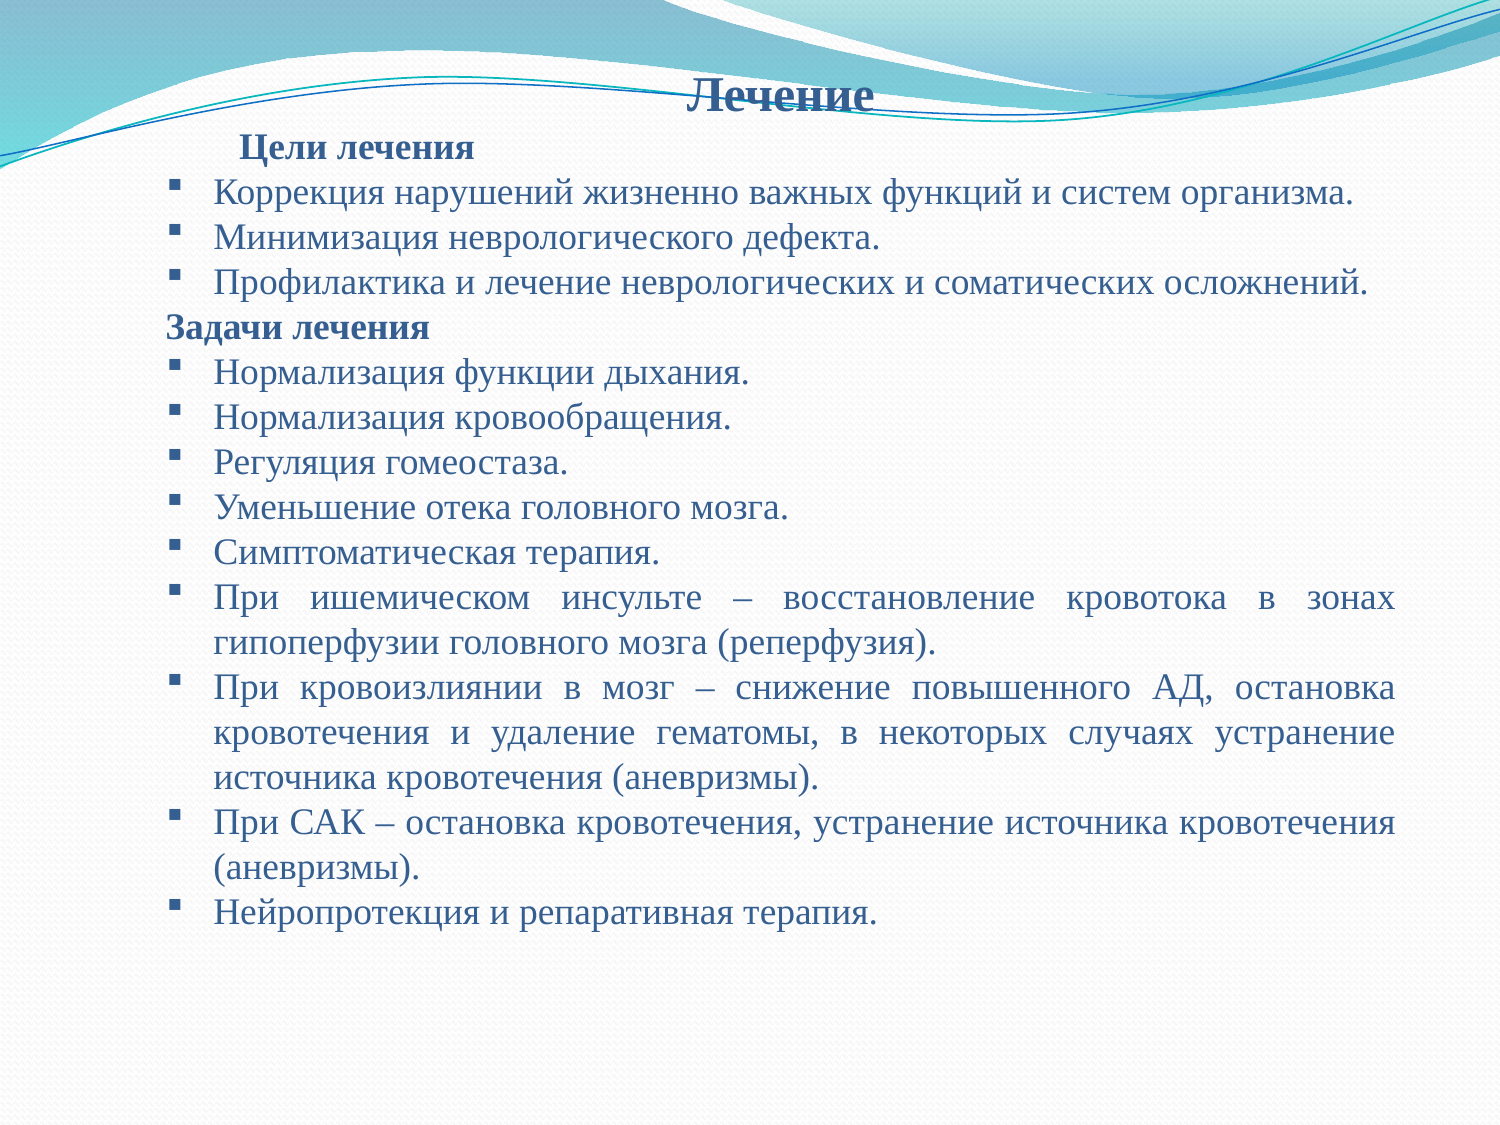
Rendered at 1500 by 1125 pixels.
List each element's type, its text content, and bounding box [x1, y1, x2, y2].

text_box Лечение Цели лечения Коррекция нарушений жизненно важных функций и систем организма. Минимизация неврологического дефекта. Профилактика и лечение неврологических и соматических осложнений. Задачи лечения Нормализация функции дыхания. Нормализация кровообращения. Регуляция гомеостаза. Уменьшение отека головного мозга. Симптоматическая терапия. При ишемическом инсульте – восстановление кровотока в зонах гипоперфузии головного мозга (реперфузия). При кровоизлиянии в мозг – снижение повышенного АД, остановка кровотечения и удаление гематомы, в некоторых случаях устранение источника кровотечения (аневризмы). При САК – остановка кровотечения, устранение источника кровотечения (аневризмы). Нейропротекция и репаративная терапия. [76, 54, 1412, 985]
